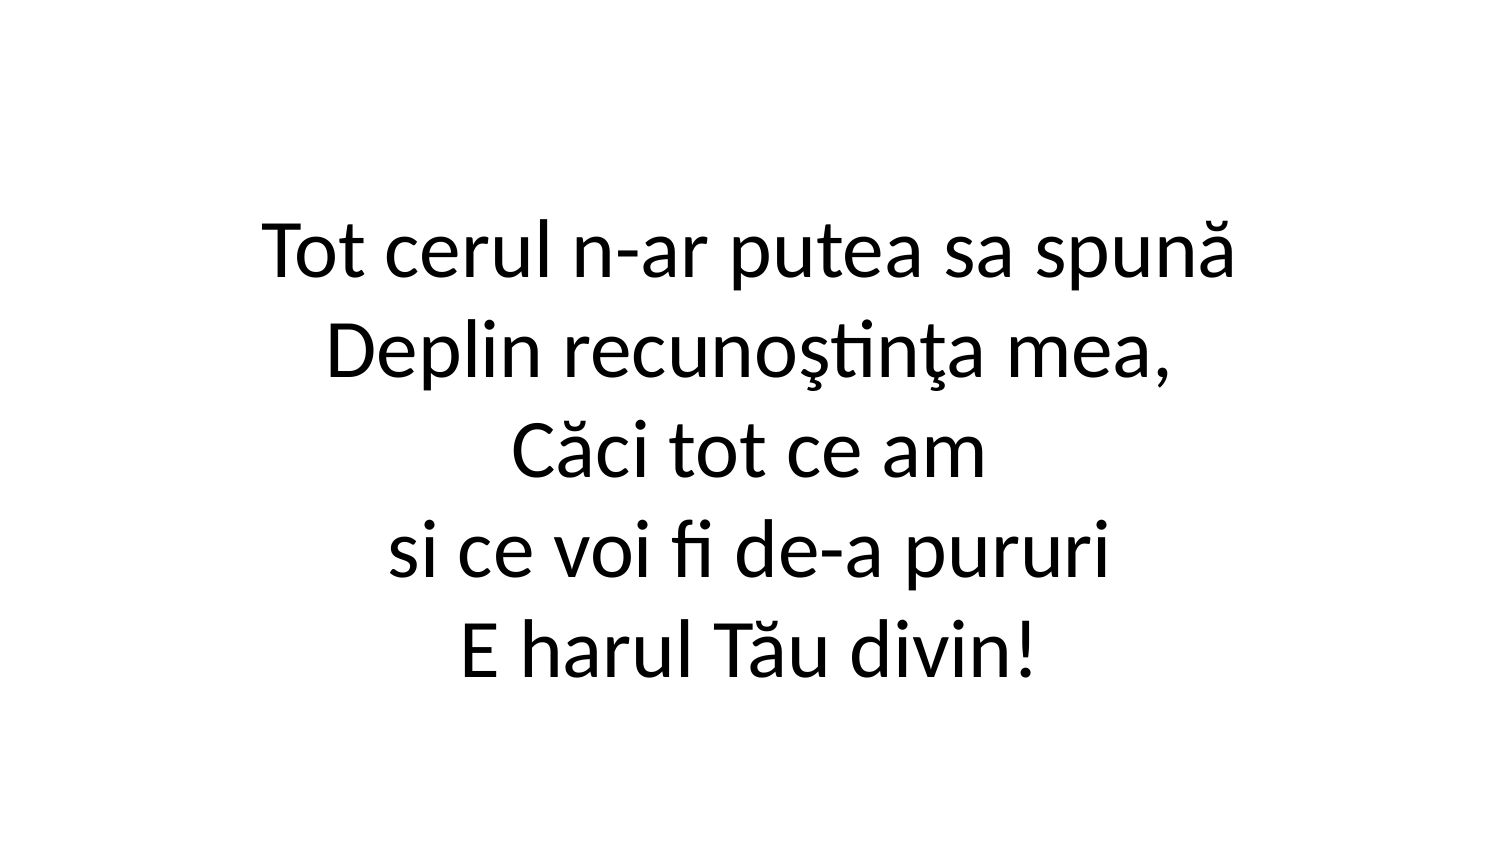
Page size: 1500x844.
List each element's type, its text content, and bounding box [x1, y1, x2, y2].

text_box Tot cerul n-ar putea sa spună Deplin recunoştinţa mea, Căci tot ce am si ce voi fi de-a pururi E harul Tău divin! [246, 142, 1254, 702]
